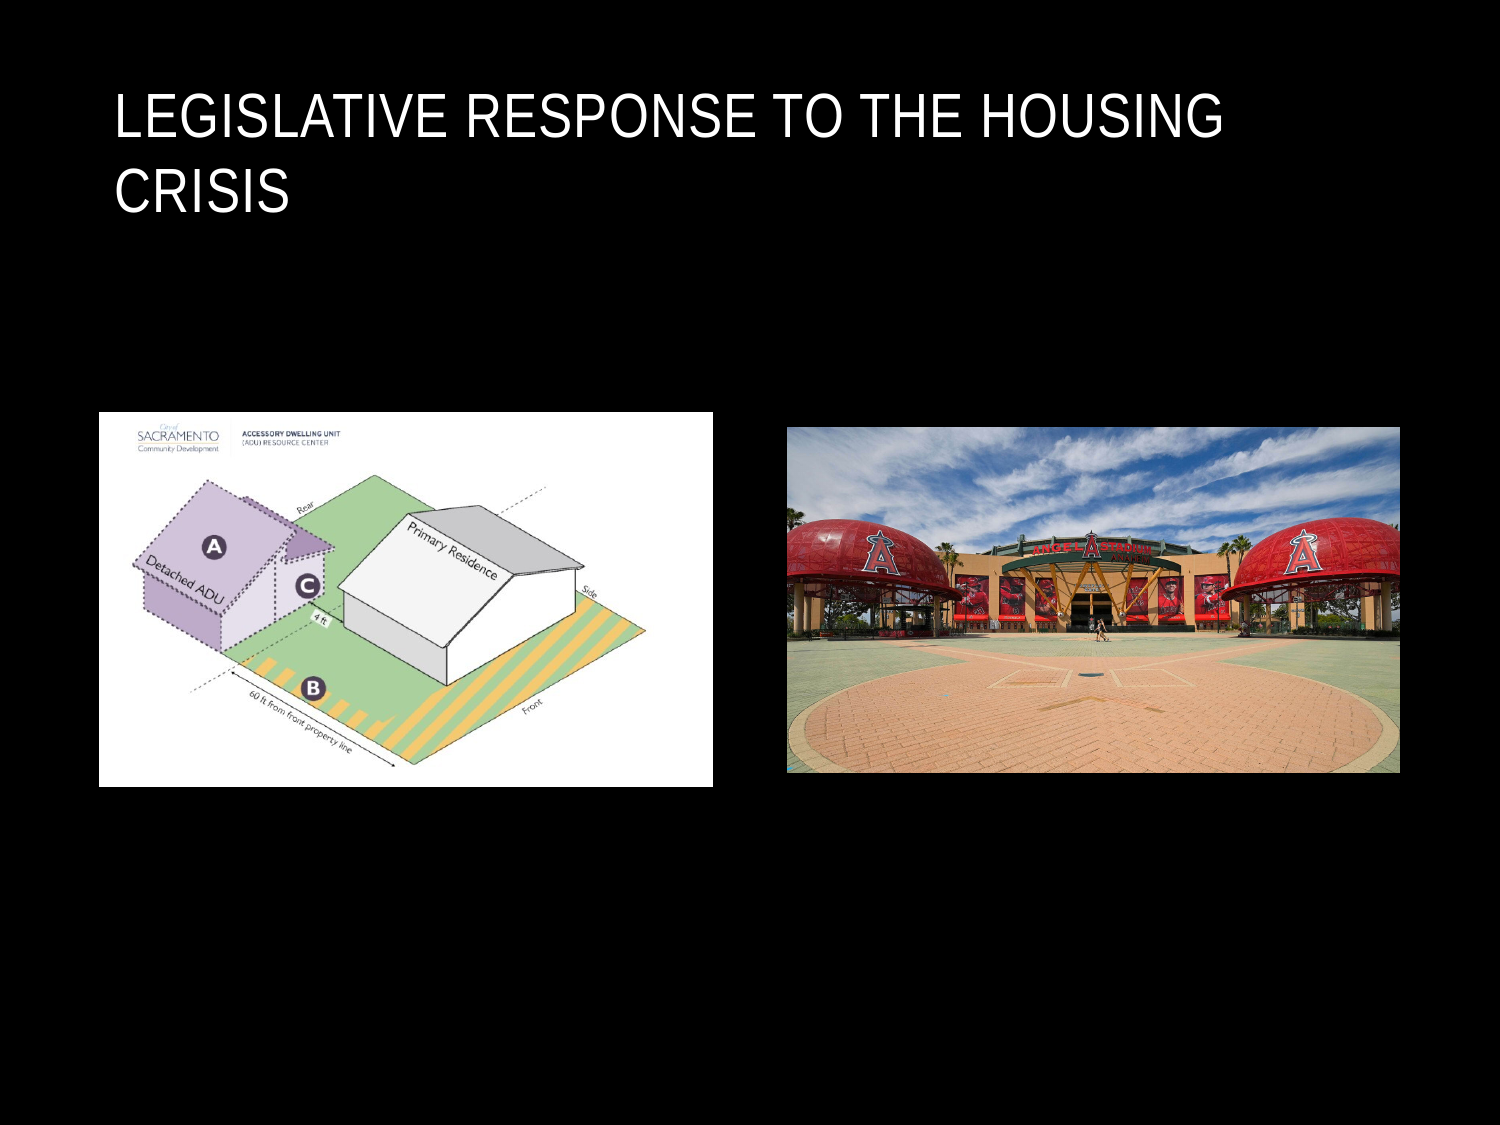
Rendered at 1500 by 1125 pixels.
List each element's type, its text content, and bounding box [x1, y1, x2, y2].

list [99, 412, 713, 788]
title LEGISLATIVE RESPONSE TO THE HOUSING CRISIS [99, 45, 1400, 233]
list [787, 427, 1401, 773]
